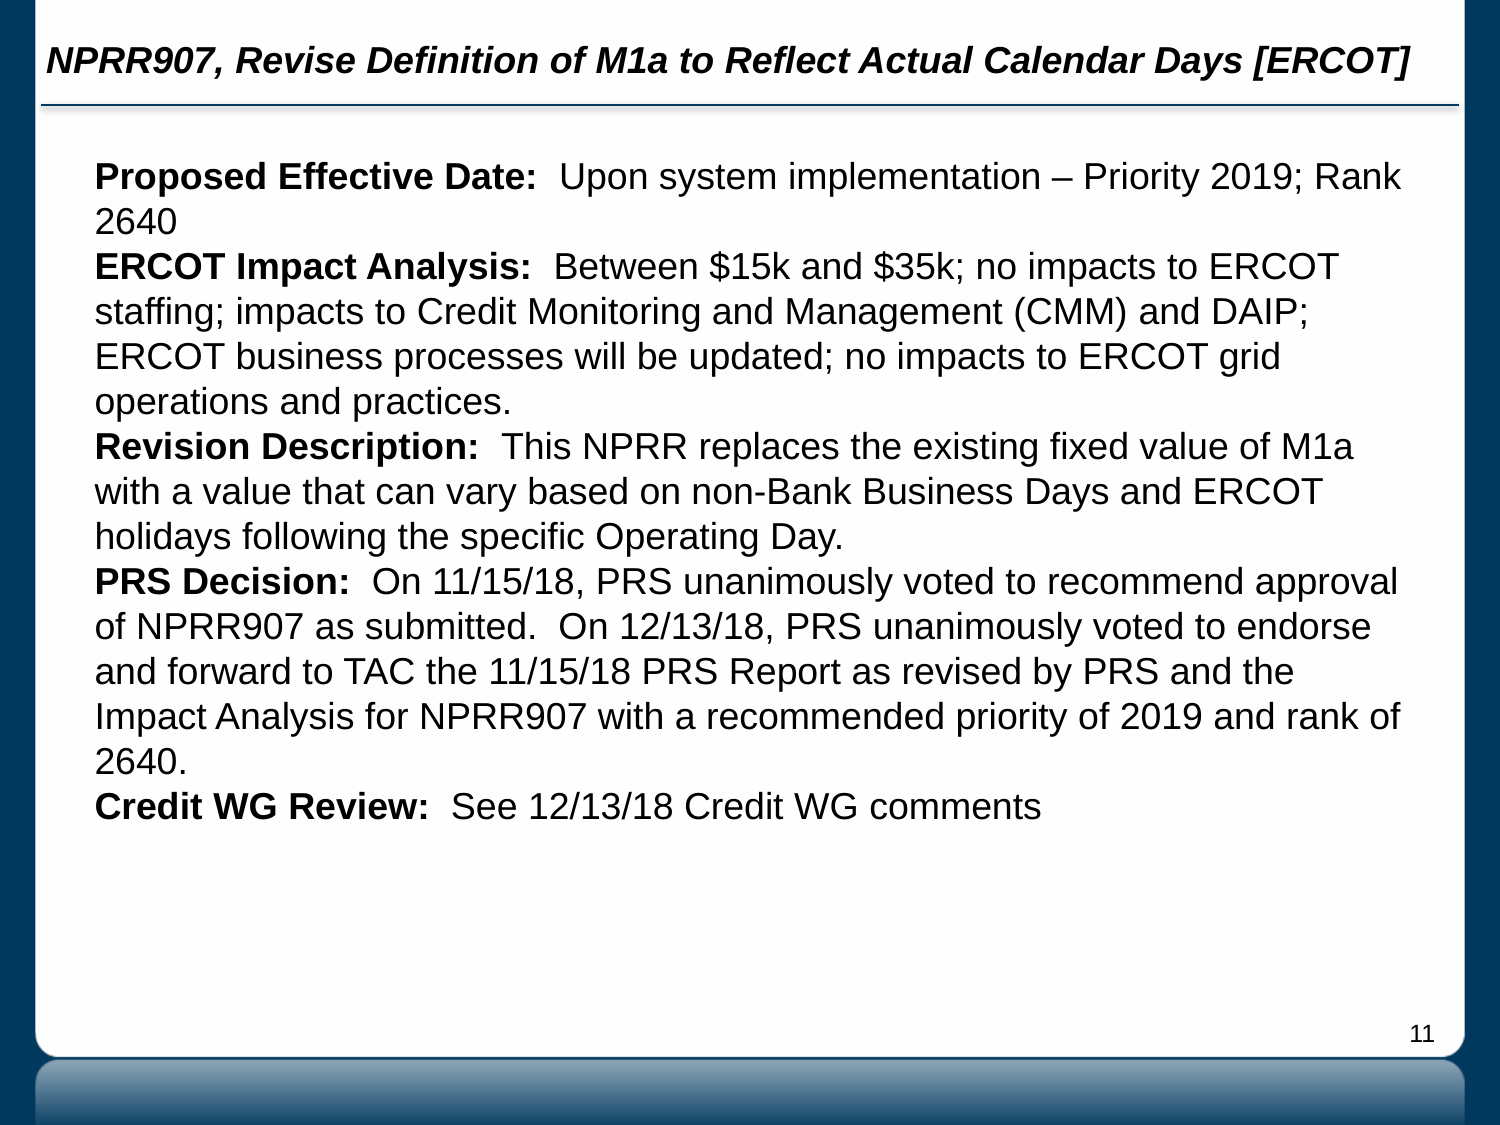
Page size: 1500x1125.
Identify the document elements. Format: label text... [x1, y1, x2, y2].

picture [35, 0, 1465, 1125]
title NPRR907, Revise Definition of M1a to Reflect Actual Calendar Days [ERCOT] [31, 20, 1464, 97]
text_box Proposed Effective Date: Upon system implementation – Priority 2019; Rank 2640 ERCOT Impact Analysis: Between $15k and $35k; no impacts to ERCOT staffing; impacts to Credit Monitoring and Management (CMM) and DAIP; ERCOT business processes will be updated; no impacts to ERCOT grid operations and practices. Revision Description: This NPRR replaces the existing fixed value of M1a with a value that can vary based on non-Bank Business Days and ERCOT holidays following the specific Operating Day. PRS Decision: On 11/15/18, PRS unanimously voted to recommend approval of NPRR907 as submitted. On 12/13/18, PRS unanimously voted to endorse and forward to TAC the 11/15/18 PRS Report as revised by PRS and the Impact Analysis for NPRR907 with a recommended priority of 2019 and rank of 2640. Credit WG Review: See 12/13/18 Credit WG comments [79, 144, 1419, 834]
